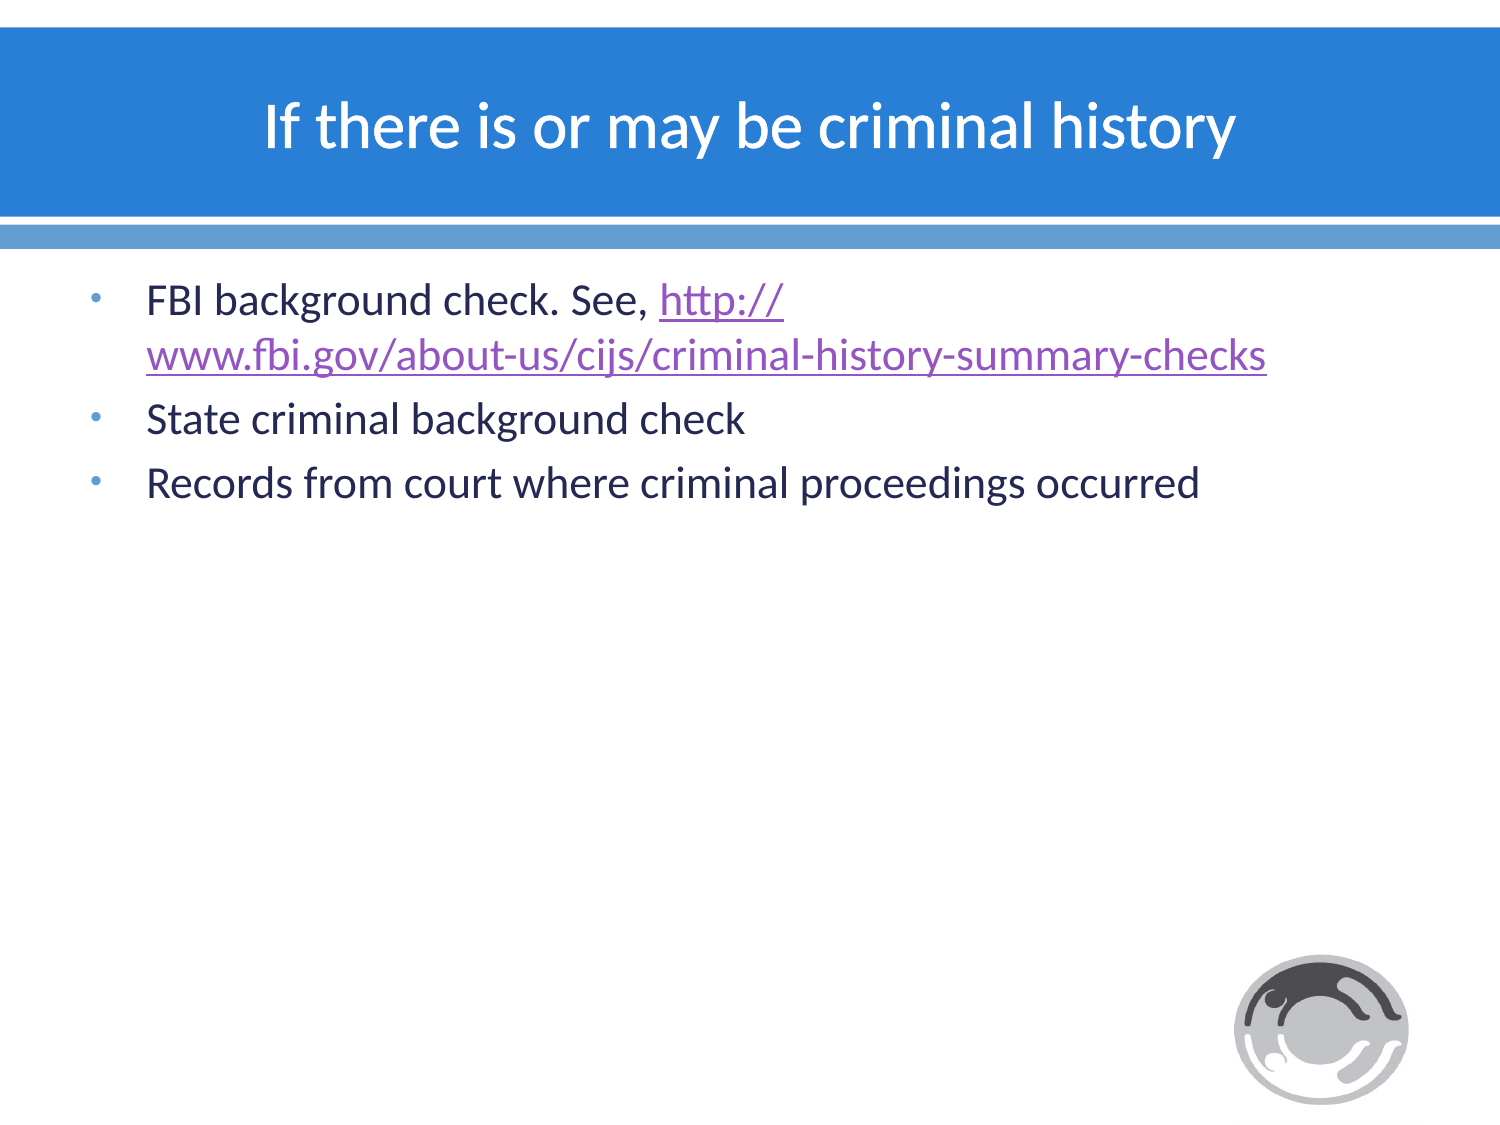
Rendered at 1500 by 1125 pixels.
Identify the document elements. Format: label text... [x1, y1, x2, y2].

title If there is or may be criminal history [75, 29, 1425, 213]
picture [1234, 1005, 1424, 1125]
list FBI background check. See, http://www.fbi.gov/about-us/cijs/criminal-history-summary-checks State criminal background check Records from court where criminal proceedings occurred [75, 262, 1425, 1005]
